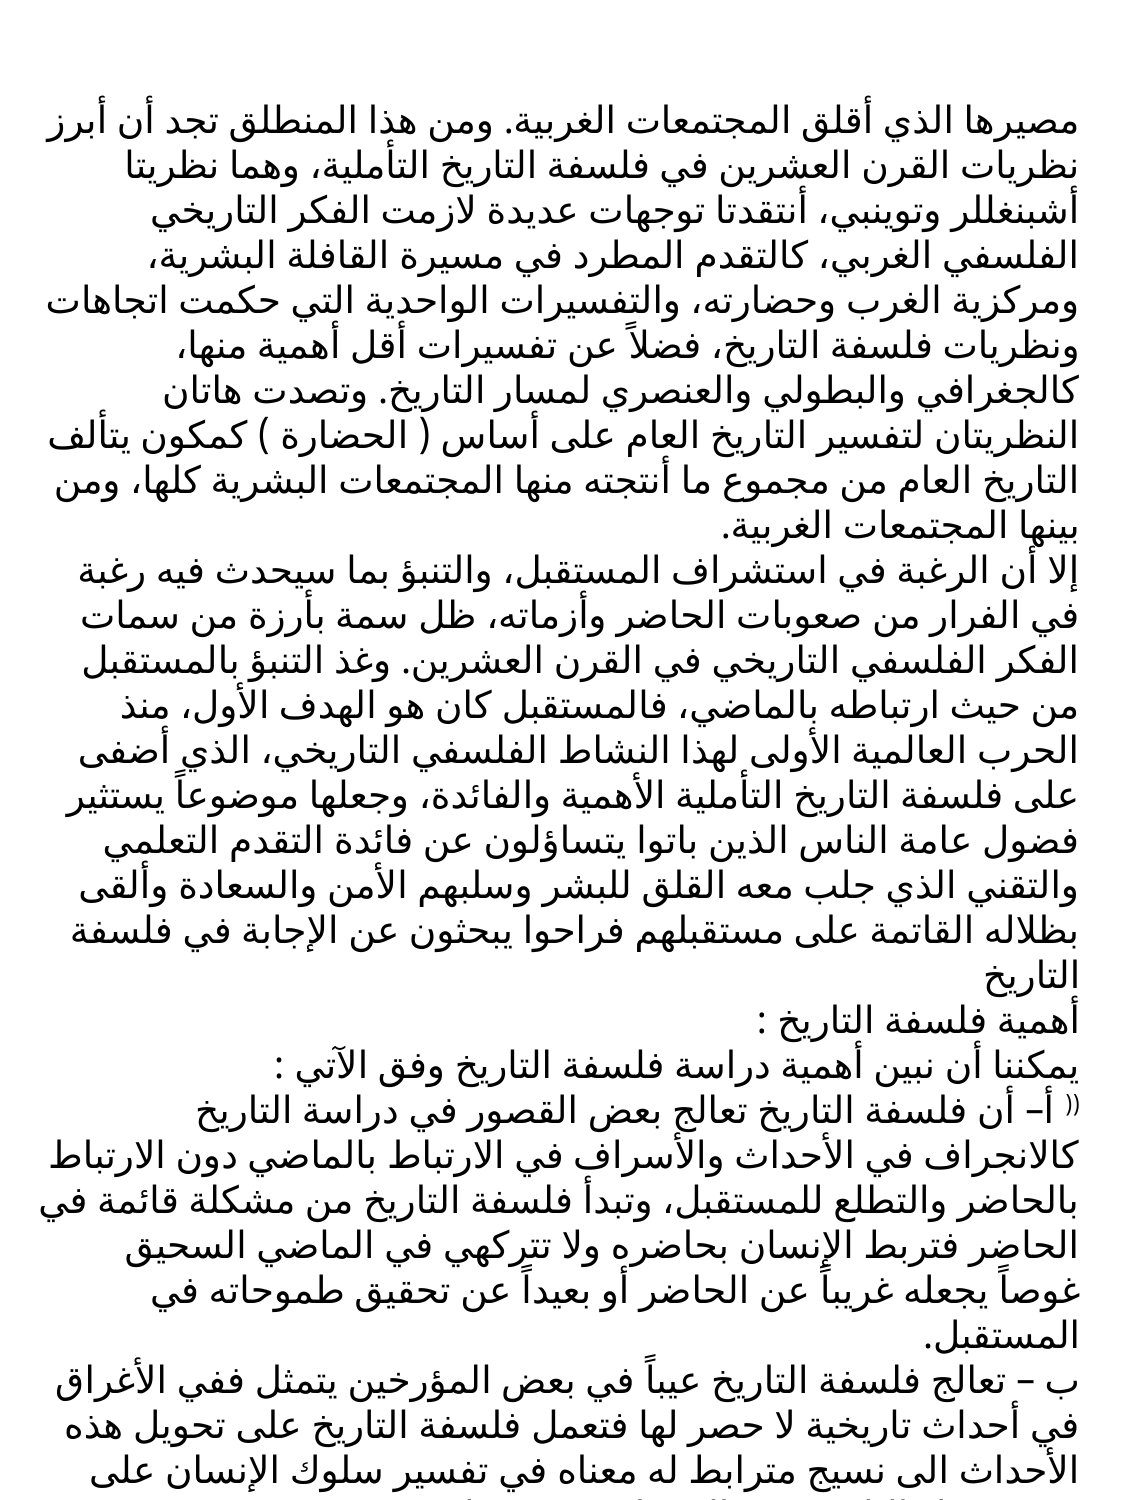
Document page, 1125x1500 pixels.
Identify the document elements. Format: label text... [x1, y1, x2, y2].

text_box مصيرها الذي أقلق المجتمعات الغربية. ومن هذا المنطلق تجد أن أبرز نظريات القرن العشرين في فلسفة التاريخ التأملية، وهما نظريتا أشبنغللر وتوينبي، أنتقدتا توجهات عديدة لازمت الفكر التاريخي الفلسفي الغربي، كالتقدم المطرد في مسيرة القافلة البشرية، ومركزية الغرب وحضارته، والتفسيرات الواحدية التي حكمت اتجاهات ونظريات فلسفة التاريخ، فضلاً عن تفسيرات أقل أهمية منها، كالجغرافي والبطولي والعنصري لمسار التاريخ. وتصدت هاتان النظريتان لتفسير التاريخ العام على أساس ( الحضارة ) كمكون يتألف التاريخ العام من مجموع ما أنتجته منها المجتمعات البشرية كلها، ومن بينها المجتمعات الغربية. إلا أن الرغبة في استشراف المستقبل، والتنبؤ بما سيحدث فيه رغبة في الفرار من صعوبات الحاضر وأزماته، ظل سمة بأرزة من سمات الفكر الفلسفي التاريخي في القرن العشرين. وغذ التنبؤ بالمستقبل من حيث ارتباطه بالماضي، فالمستقبل كان هو الهدف الأول، منذ الحرب العالمية الأولى لهذا النشاط الفلسفي التاريخي، الذي أضفى على فلسفة التاريخ التأملية الأهمية والفائدة، وجعلها موضوعاً يستثير فضول عامة الناس الذين باتوا يتساؤلون عن فائدة التقدم التعلمي والتقني الذي جلب معه القلق للبشر وسلبهم الأمن والسعادة وألقى بظلاله القاتمة على مستقبلهم فراحوا يبحثون عن الإجابة في فلسفة التاريخ أهمية فلسفة التاريخ : يمكننا أن نبين أهمية دراسة فلسفة التاريخ وفق الآتي : (( أ– أن فلسفة التاريخ تعالج بعض القصور في دراسة التاريخ كالانجراف في الأحداث والأسراف في الارتباط بالماضي دون الارتباط بالحاضر والتطلع للمستقبل، وتبدأ فلسفة التاريخ من مشكلة قائمة في الحاضر فتربط الإنسان بحاضره ولا تتركهي في الماضي السحيق غوصاً يجعله غريباً عن الحاضر أو بعيداً عن تحقيق طموحاته في المستقبل. ب – تعالج فلسفة التاريخ عيباً في بعض المؤرخين يتمثل ففي الأغراق في أحداث تاريخية لا حصر لها فتعمل فلسفة التاريخ على تحويل هذه الأحداث الى نسيج مترابط له معناه في تفسير سلوك الإنسان على مدى مسار التاريخ دون الدخول في تفصيلات عقيمة. [20, 88, 1096, 1500]
